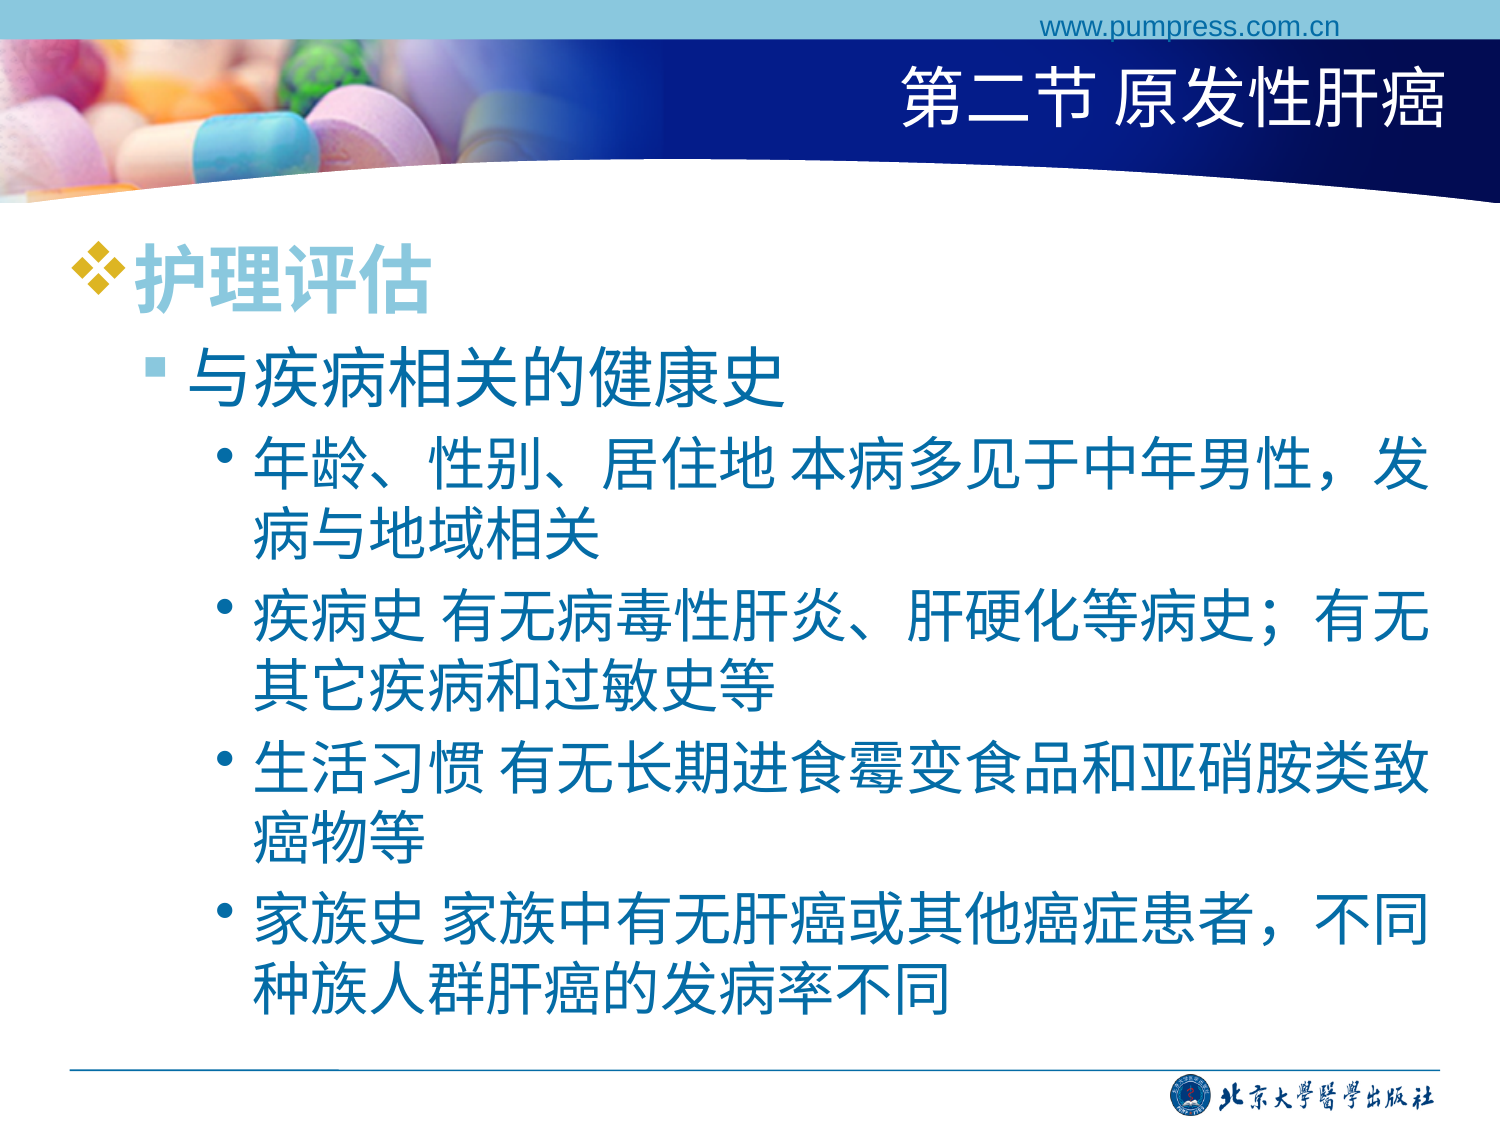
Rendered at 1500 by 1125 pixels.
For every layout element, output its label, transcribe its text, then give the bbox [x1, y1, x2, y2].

picture [0, 40, 1500, 203]
title 第二节 原发性肝癌 [137, 49, 1463, 143]
slide_number www.pumpress.com.cn [1025, 0, 1463, 38]
list 护理评估 与疾病相关的健康史 年龄、性别、居住地 本病多见于中年男性，发病与地域相关 疾病史 有无病毒性肝炎、肝硬化等病史；有无其它疾病和过敏史等 生活习惯 有无长期进食霉变食品和亚硝胺类致癌物等 家族史 家族中有无肝癌或其他癌症患者，不同种族人群肝癌的发病率不同 [49, 224, 1463, 1026]
picture [1170, 1074, 1436, 1118]
